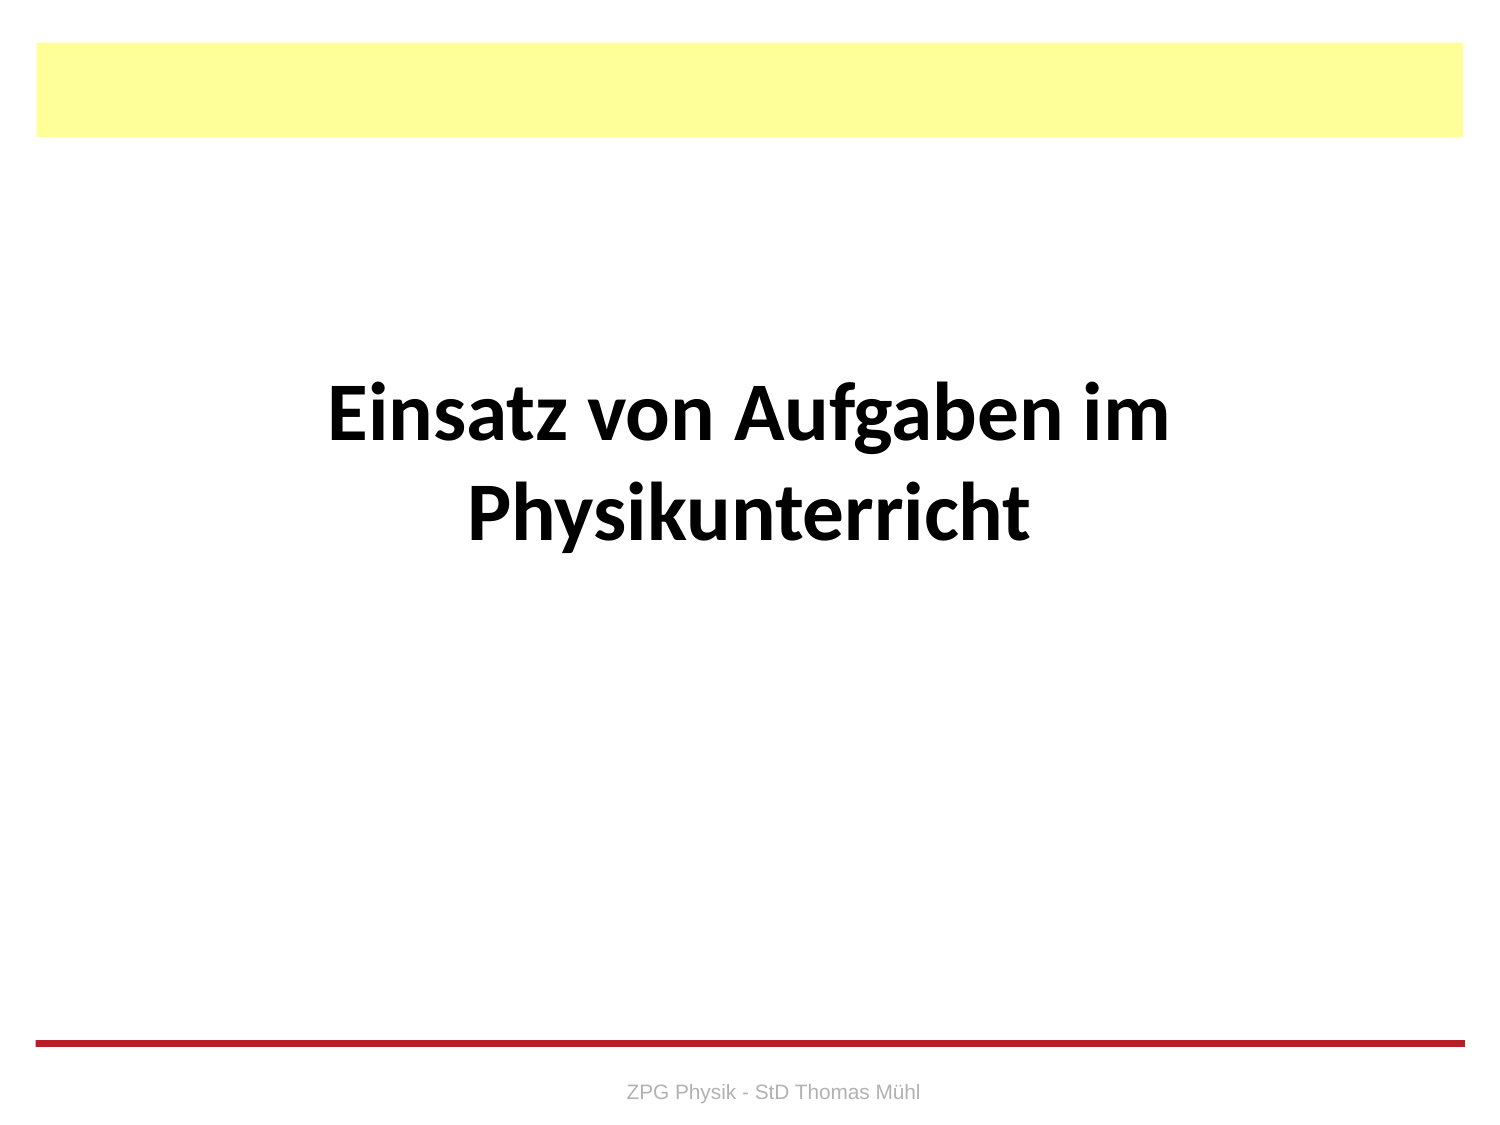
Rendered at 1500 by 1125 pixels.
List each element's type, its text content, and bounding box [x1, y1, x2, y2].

footer ZPG Physik - StD Thomas Mühl [407, 1061, 1140, 1122]
title Einsatz von Aufgaben im Physikunterricht [112, 349, 1388, 591]
